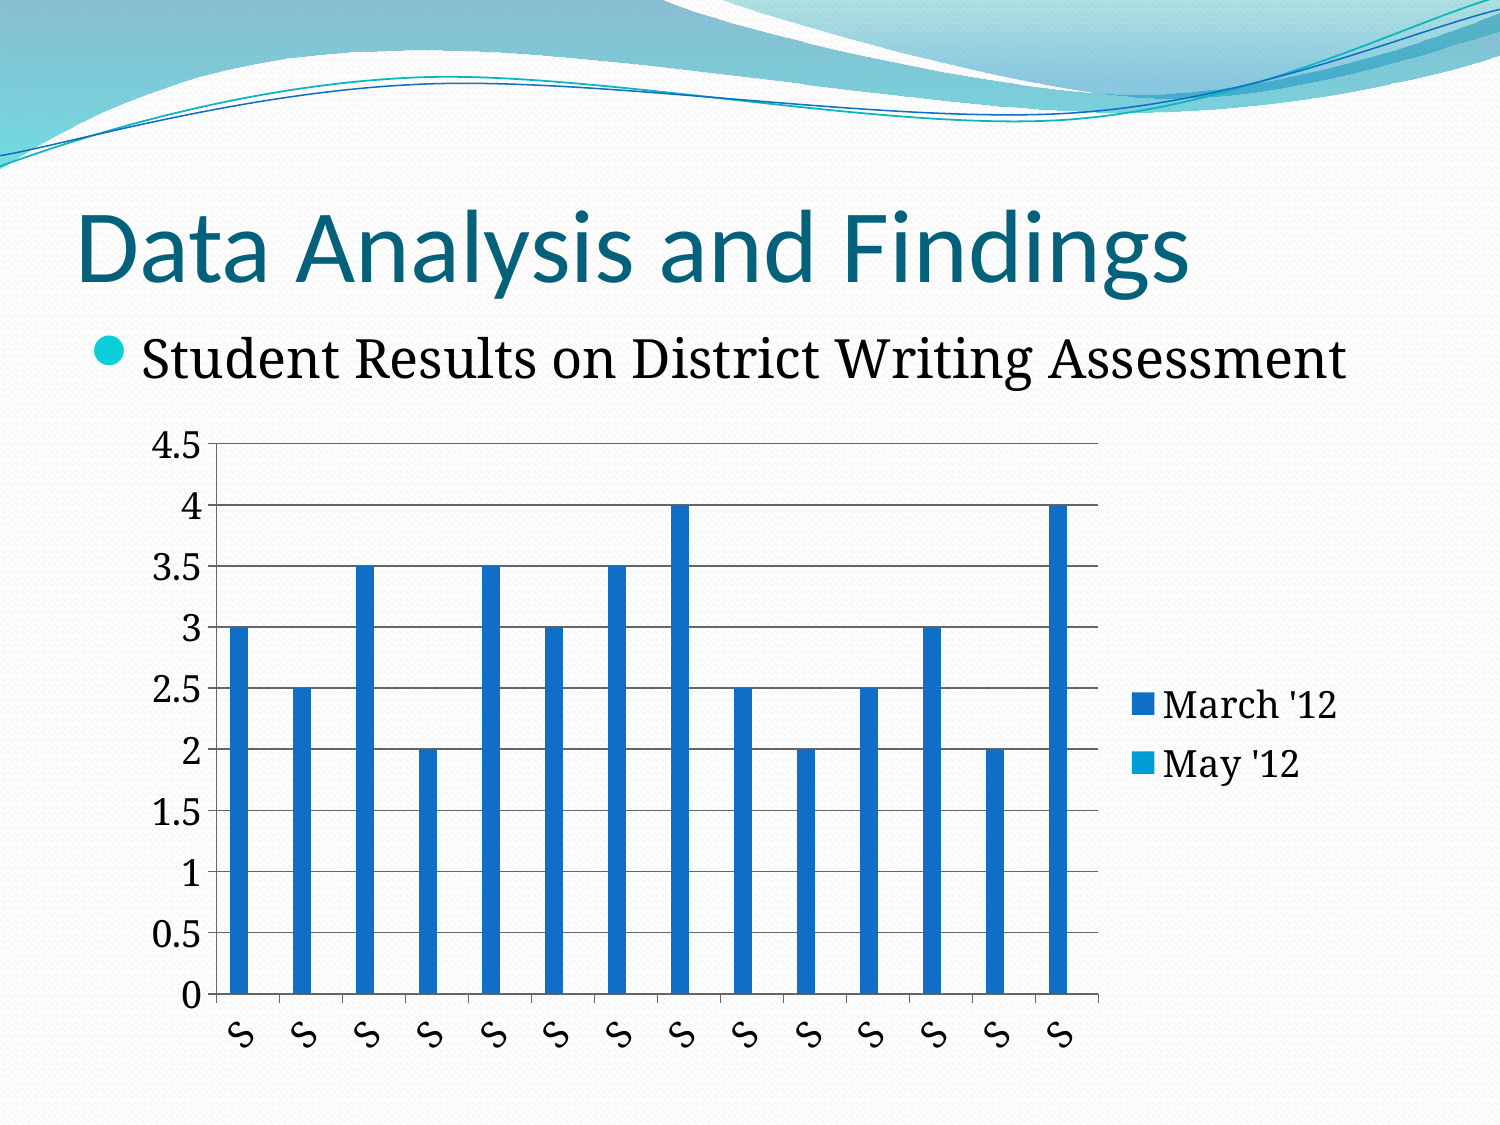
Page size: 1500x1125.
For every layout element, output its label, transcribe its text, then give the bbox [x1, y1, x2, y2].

list Student Results on District Writing Assessment [75, 317, 1425, 1038]
title Data Analysis and Findings [75, 115, 1425, 303]
chart [137, 399, 1363, 1067]
